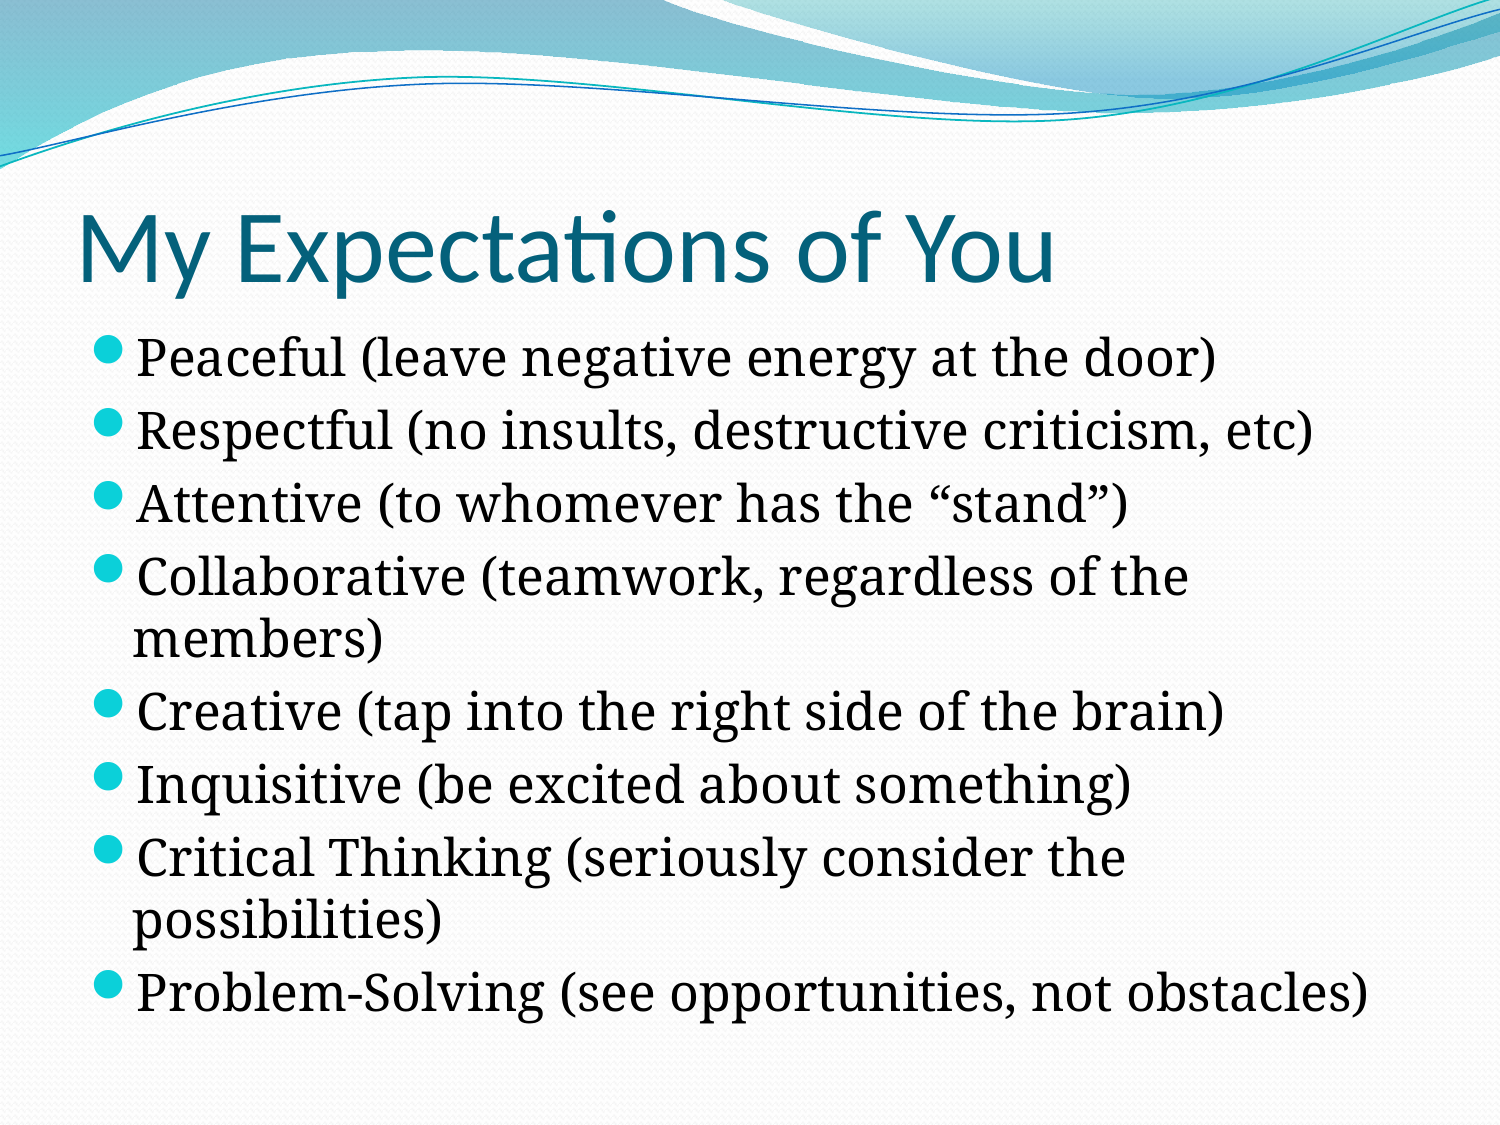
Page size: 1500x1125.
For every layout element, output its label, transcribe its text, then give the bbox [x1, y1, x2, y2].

list Peaceful (leave negative energy at the door) Respectful (no insults, destructive criticism, etc) Attentive (to whomever has the “stand”) Collaborative (teamwork, regardless of the members) Creative (tap into the right side of the brain) Inquisitive (be excited about something) Critical Thinking (seriously consider the possibilities) Problem-Solving (see opportunities, not obstacles) [75, 317, 1425, 1038]
title My Expectations of You [75, 115, 1425, 303]
